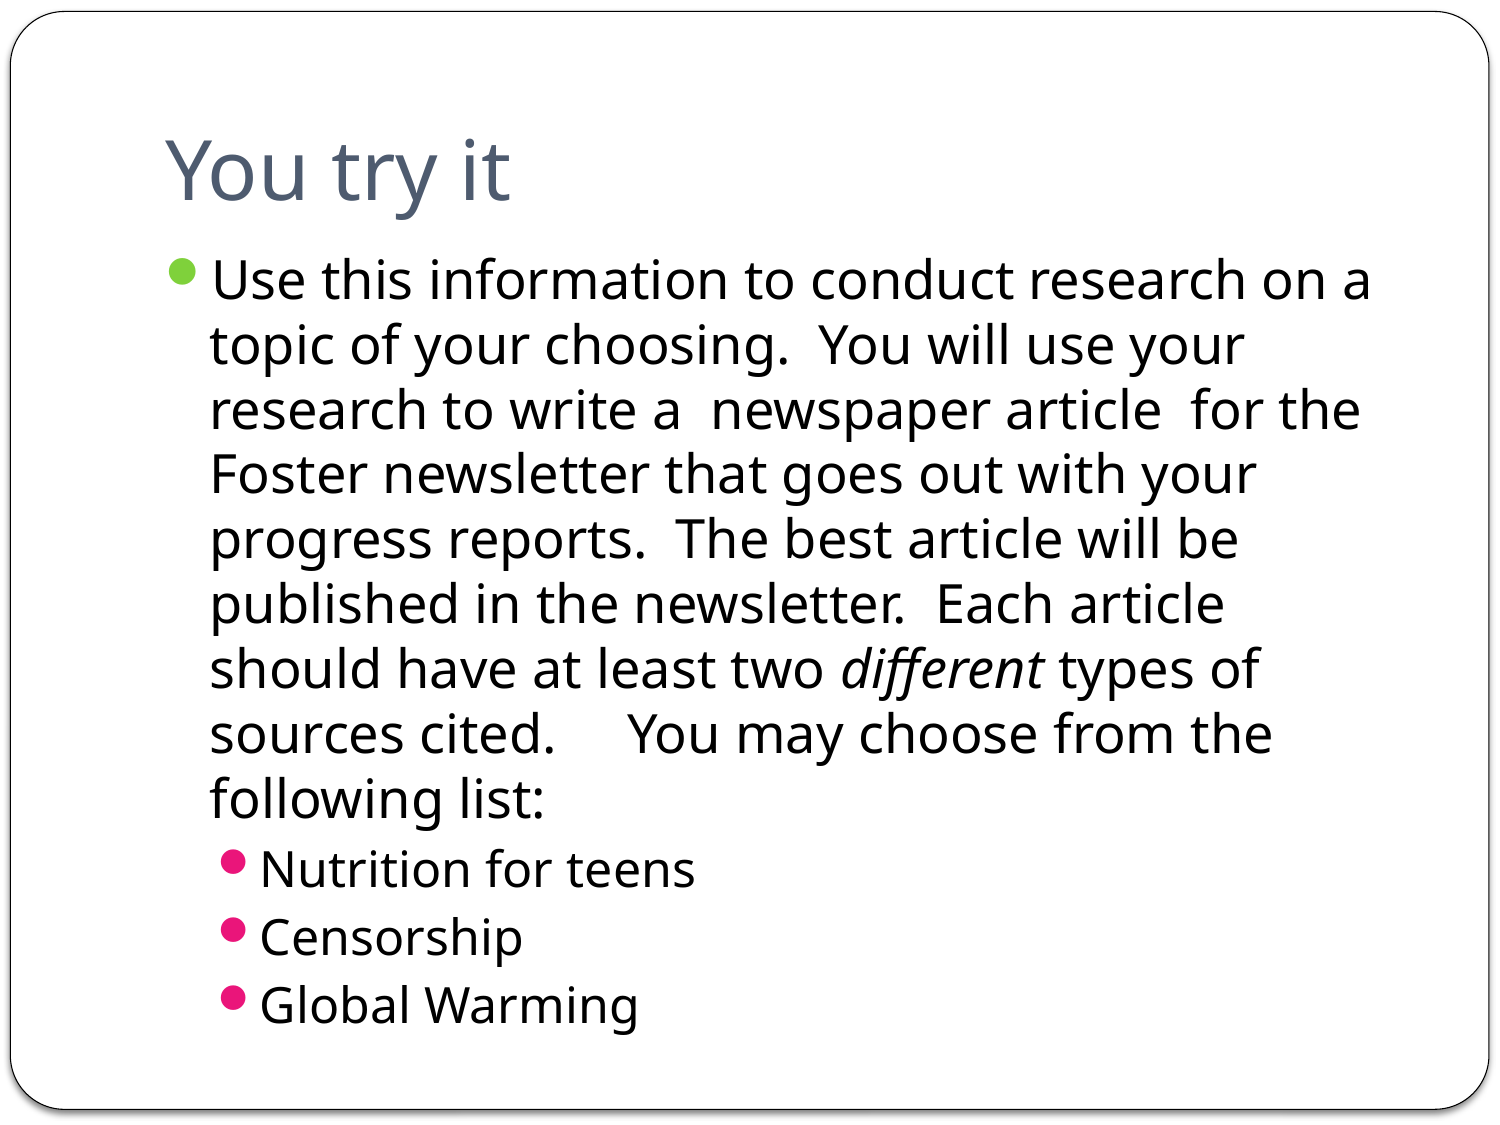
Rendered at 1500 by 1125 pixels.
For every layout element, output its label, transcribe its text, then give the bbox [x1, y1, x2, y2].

title You try it [149, 44, 1426, 233]
list Use this information to conduct research on a topic of your choosing. You will use your research to write a newspaper article for the Foster newsletter that goes out with your progress reports. The best article will be published in the newsletter. Each article should have at least two different types of sources cited. You may choose from the following list: Nutrition for teens Censorship Global Warming [149, 237, 1426, 988]
